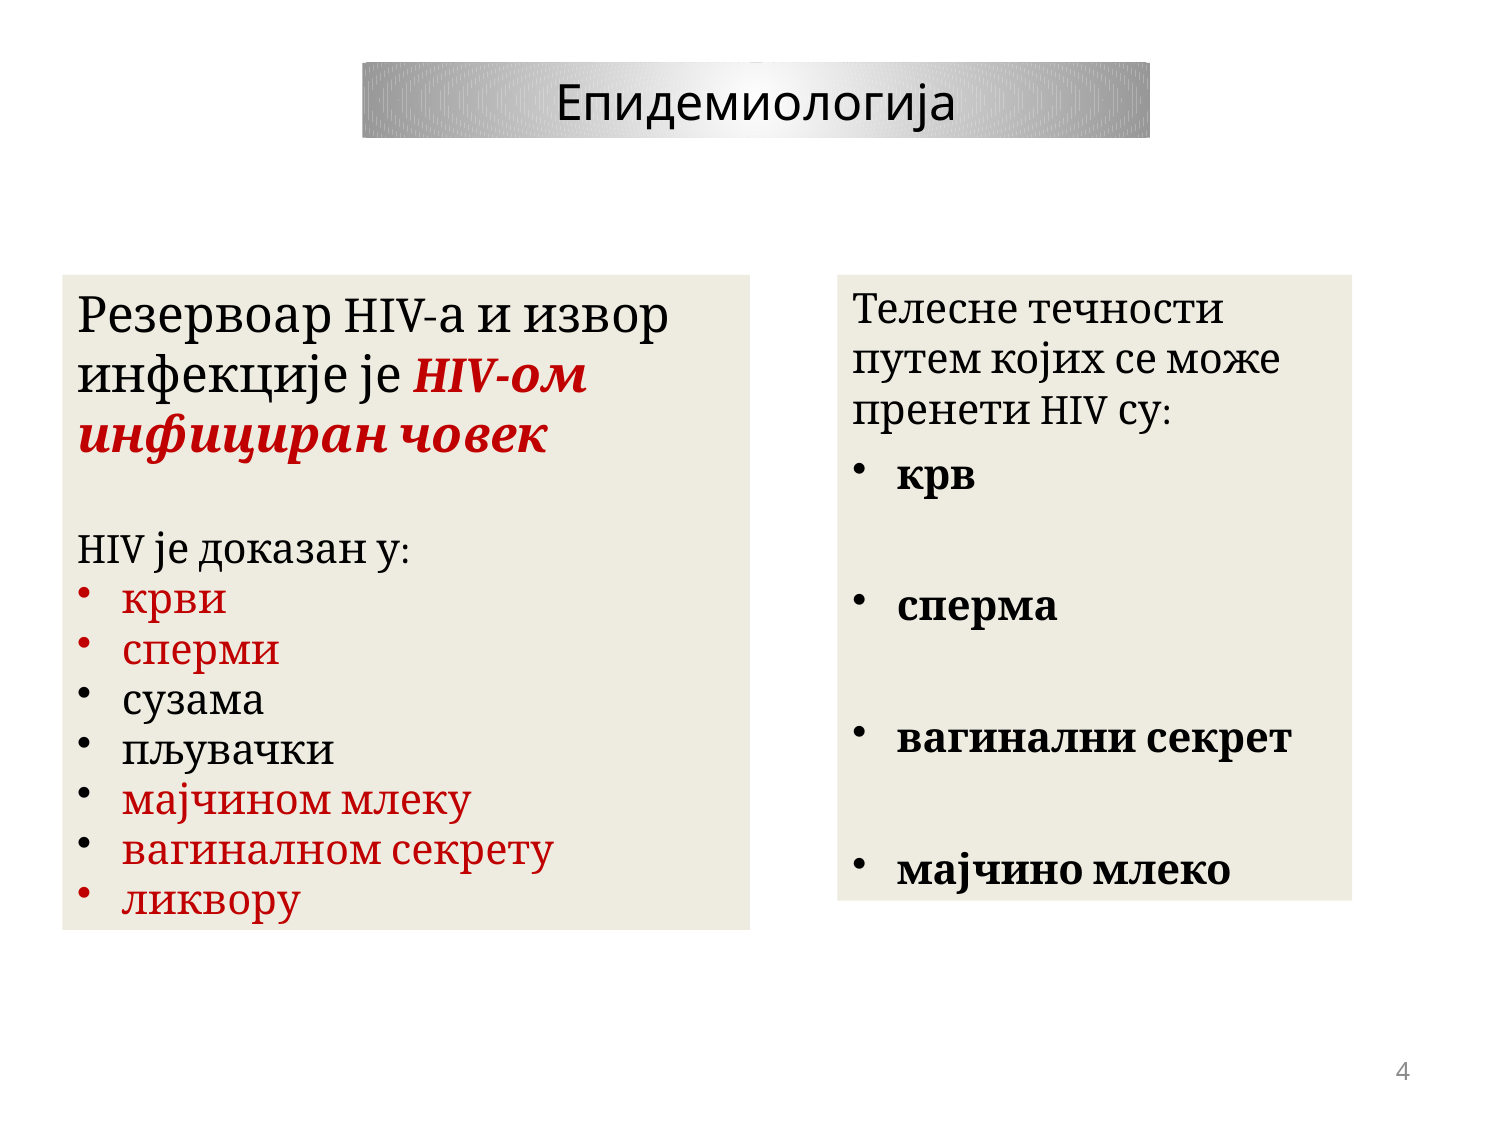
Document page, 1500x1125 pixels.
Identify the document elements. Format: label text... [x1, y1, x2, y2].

text_box Телесне течности путем којих се може пренети HIV су: крв сперма вагинални секрет мајчино млеко [837, 274, 1353, 901]
slide_number 4 [1074, 1042, 1425, 1103]
text_box Епидемиологија [362, 62, 1150, 138]
text_box Резервоар HIV-а и извор инфекције је HIV-ом инфициран човек HIV је доказан у: крви сперми сузама пљувачки мајчином млеку вагиналном секрету ликвору [62, 274, 750, 930]
